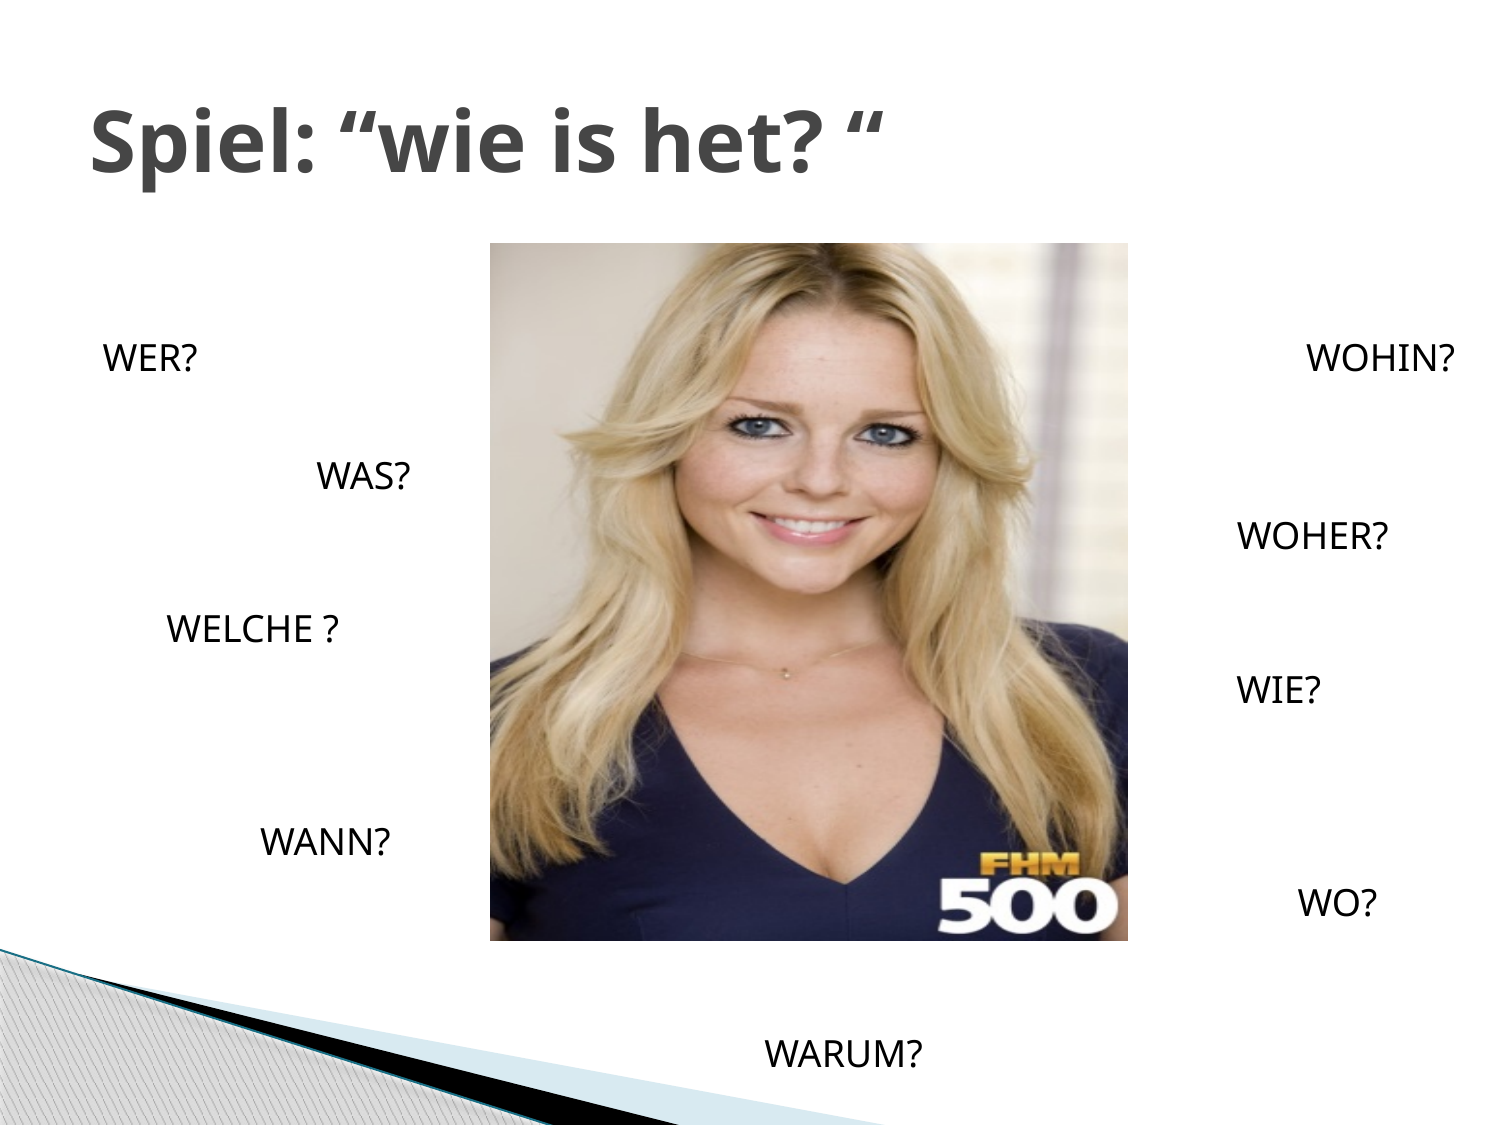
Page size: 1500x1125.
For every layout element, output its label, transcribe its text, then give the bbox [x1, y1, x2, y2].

text_box WARUM? [749, 1023, 938, 1083]
text_box WO? [1282, 871, 1393, 931]
text_box WAS? [301, 444, 426, 505]
text_box WANN? [245, 810, 406, 871]
text_box WIE? [1221, 658, 1346, 719]
title Spiel: “wie is het? “ [75, 45, 1425, 233]
text_box WELCHE ? [151, 597, 355, 658]
text_box WOHER? [1222, 504, 1404, 565]
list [489, 243, 1129, 941]
text_box WOHIN? [1291, 326, 1470, 386]
text_box WER? [87, 326, 213, 386]
